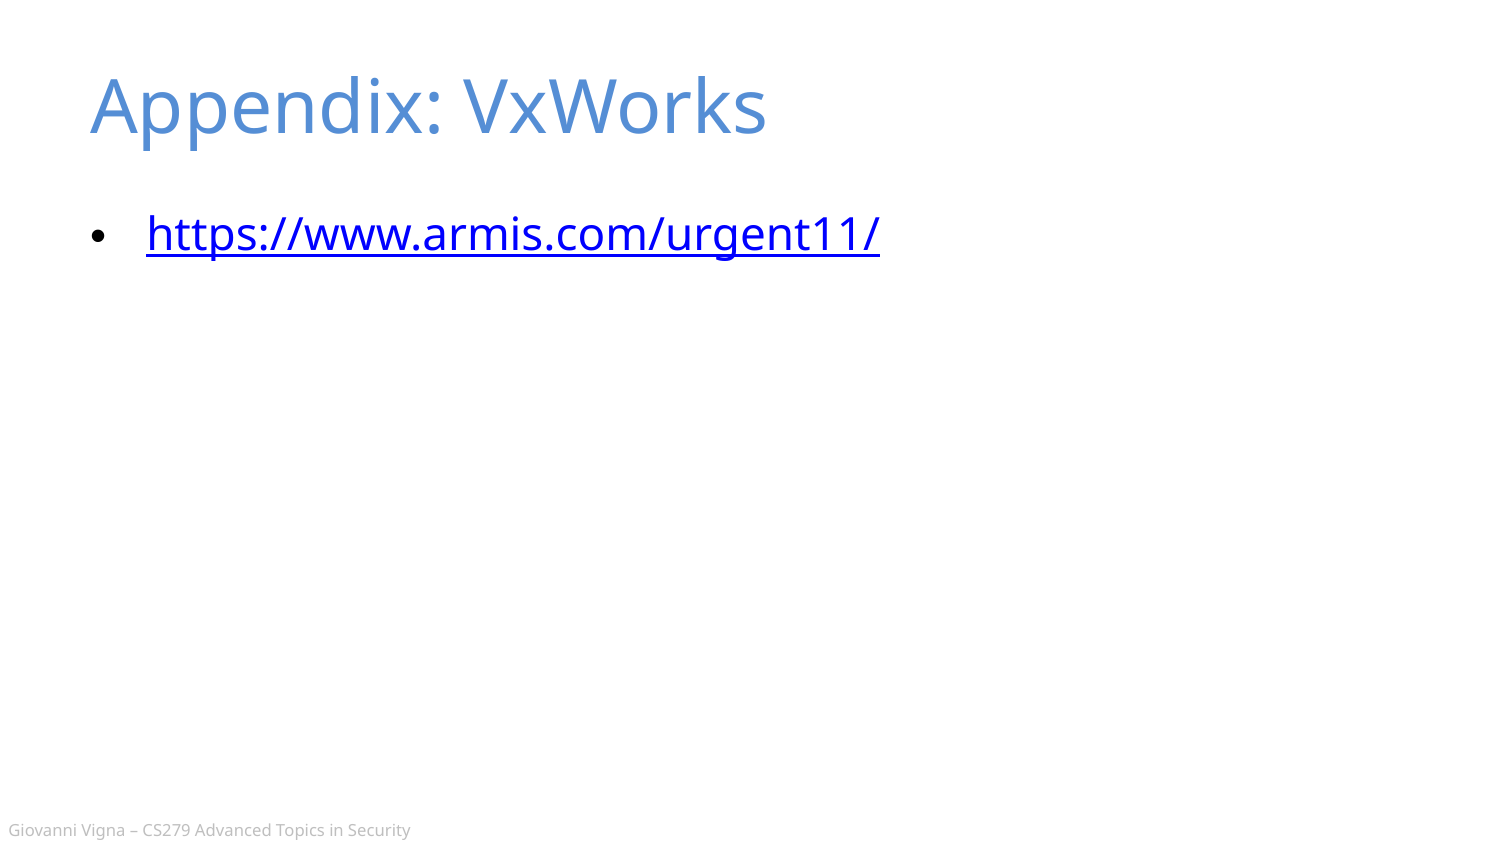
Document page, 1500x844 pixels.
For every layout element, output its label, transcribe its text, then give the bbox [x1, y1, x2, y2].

title Appendix: VxWorks [75, 33, 1425, 175]
list https://www.armis.com/urgent11/ [75, 196, 1425, 813]
